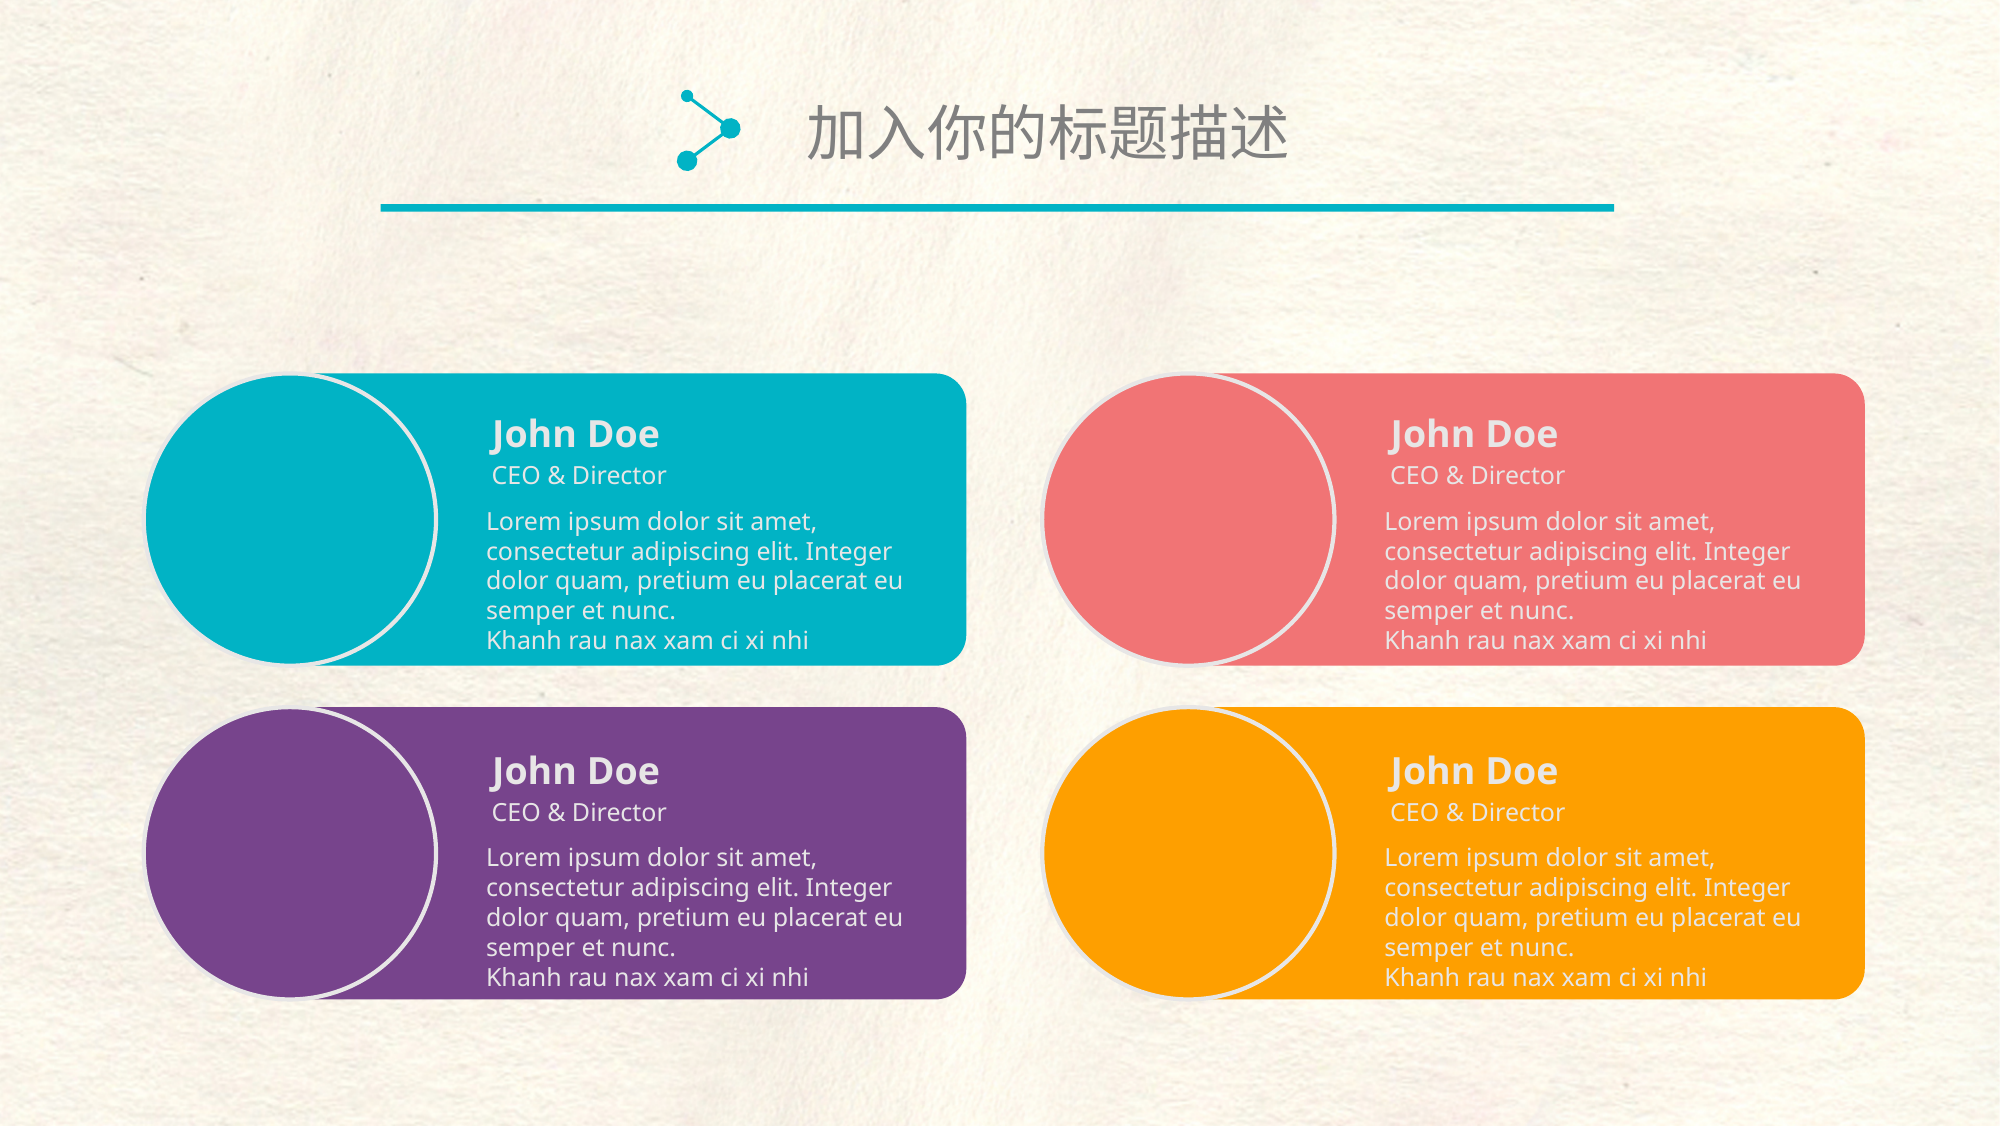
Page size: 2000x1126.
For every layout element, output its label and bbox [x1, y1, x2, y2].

text_box [1041, 706, 1866, 1002]
picture [0, 0, 2000, 1126]
text_box [143, 706, 967, 1002]
text_box [1041, 373, 1865, 666]
text_box [380, 86, 1615, 212]
text_box [143, 373, 967, 666]
